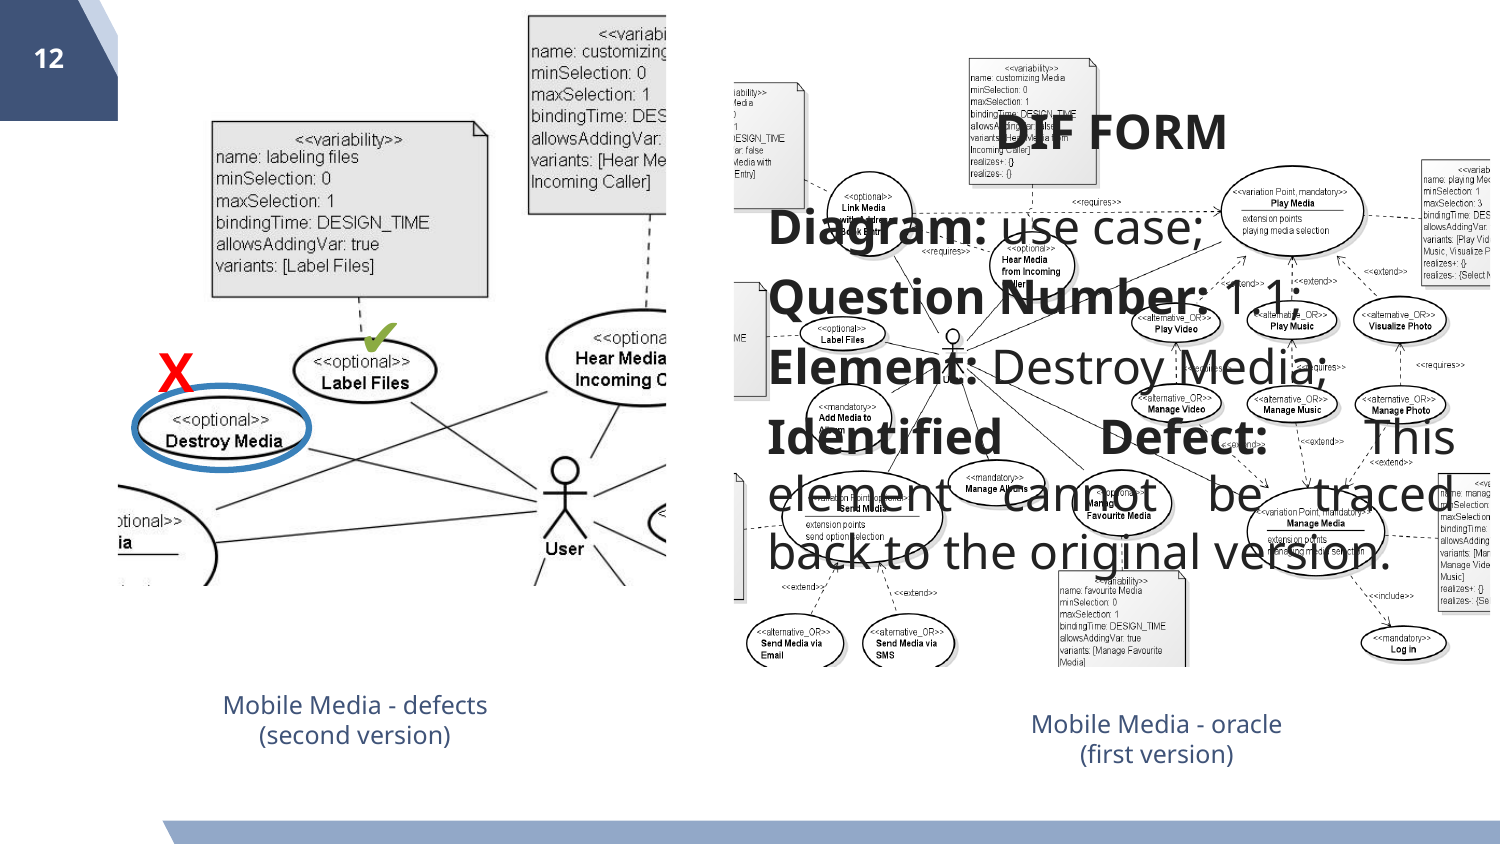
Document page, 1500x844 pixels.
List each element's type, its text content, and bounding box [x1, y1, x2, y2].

picture [733, 26, 1491, 668]
title Mobile Media - oracle (first version) [967, 696, 1347, 781]
slide_number ‹#› [0, 0, 98, 121]
picture [117, 9, 667, 586]
title Mobile Media - defects (second version) [78, 657, 633, 781]
